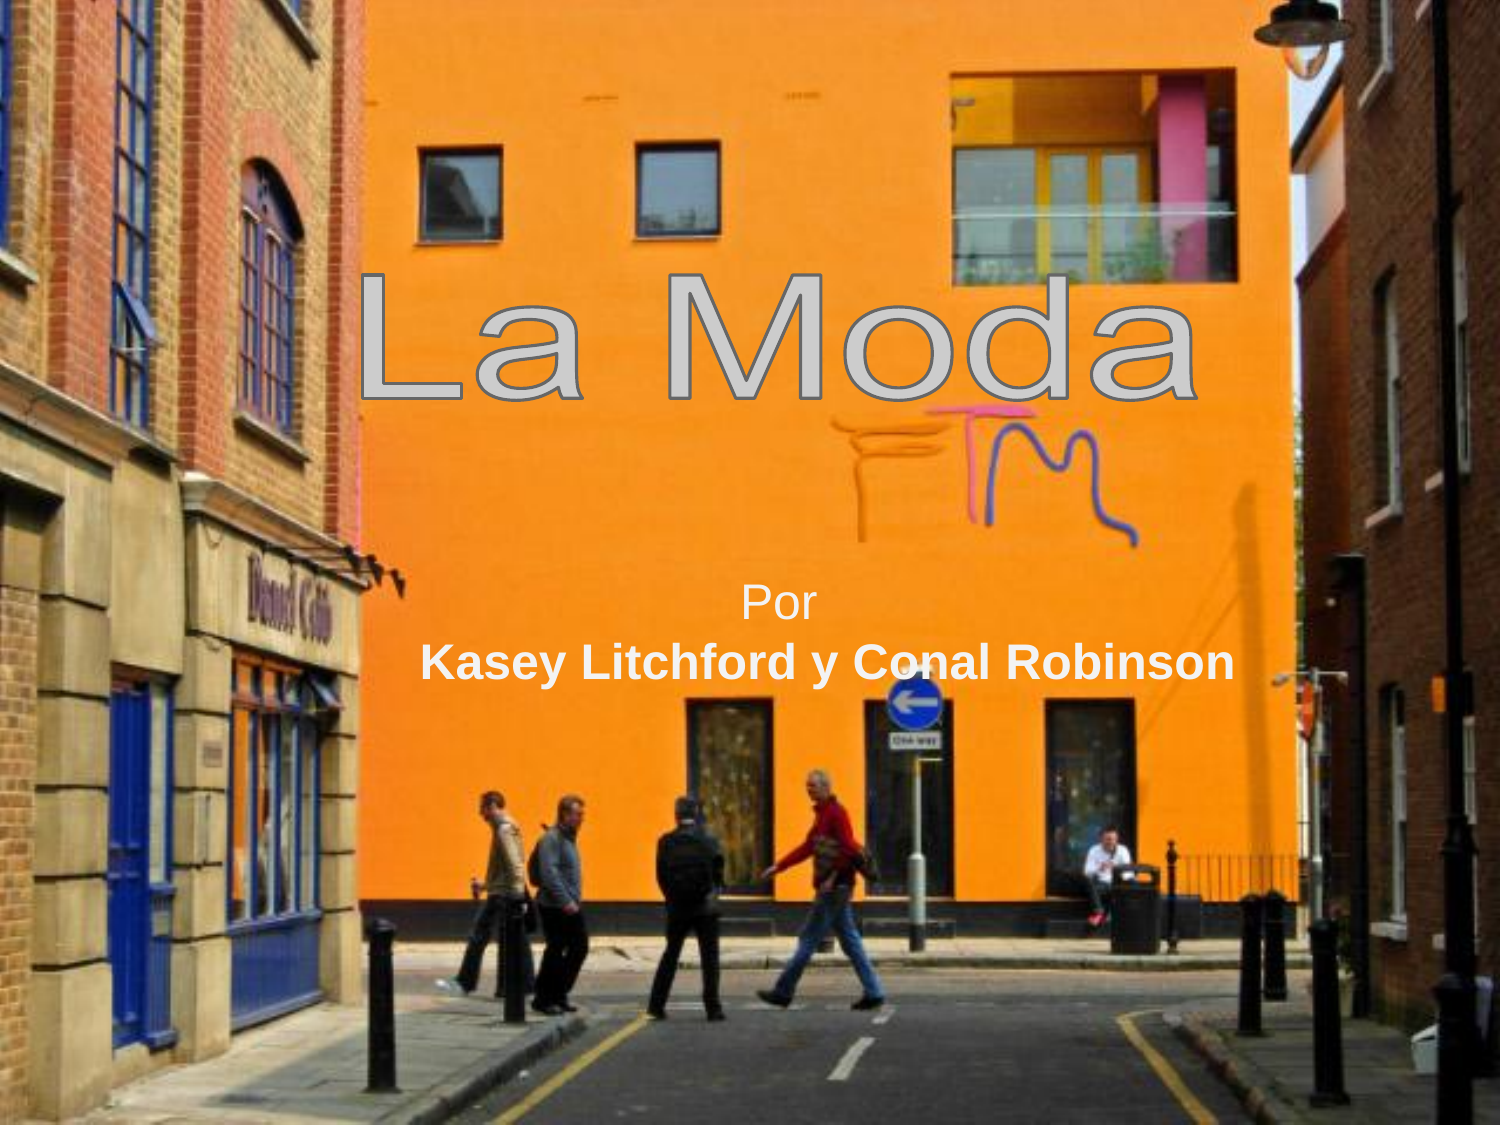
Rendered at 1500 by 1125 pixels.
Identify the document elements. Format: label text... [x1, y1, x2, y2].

text_box [669, 275, 821, 399]
text_box [1091, 306, 1197, 401]
picture [0, 0, 1500, 1125]
subtitle Por Kasey Litchford y Conal Robinson [120, 554, 1396, 1125]
text_box [968, 275, 1068, 401]
text_box [362, 275, 462, 399]
text_box [477, 306, 583, 401]
text_box [844, 306, 953, 401]
